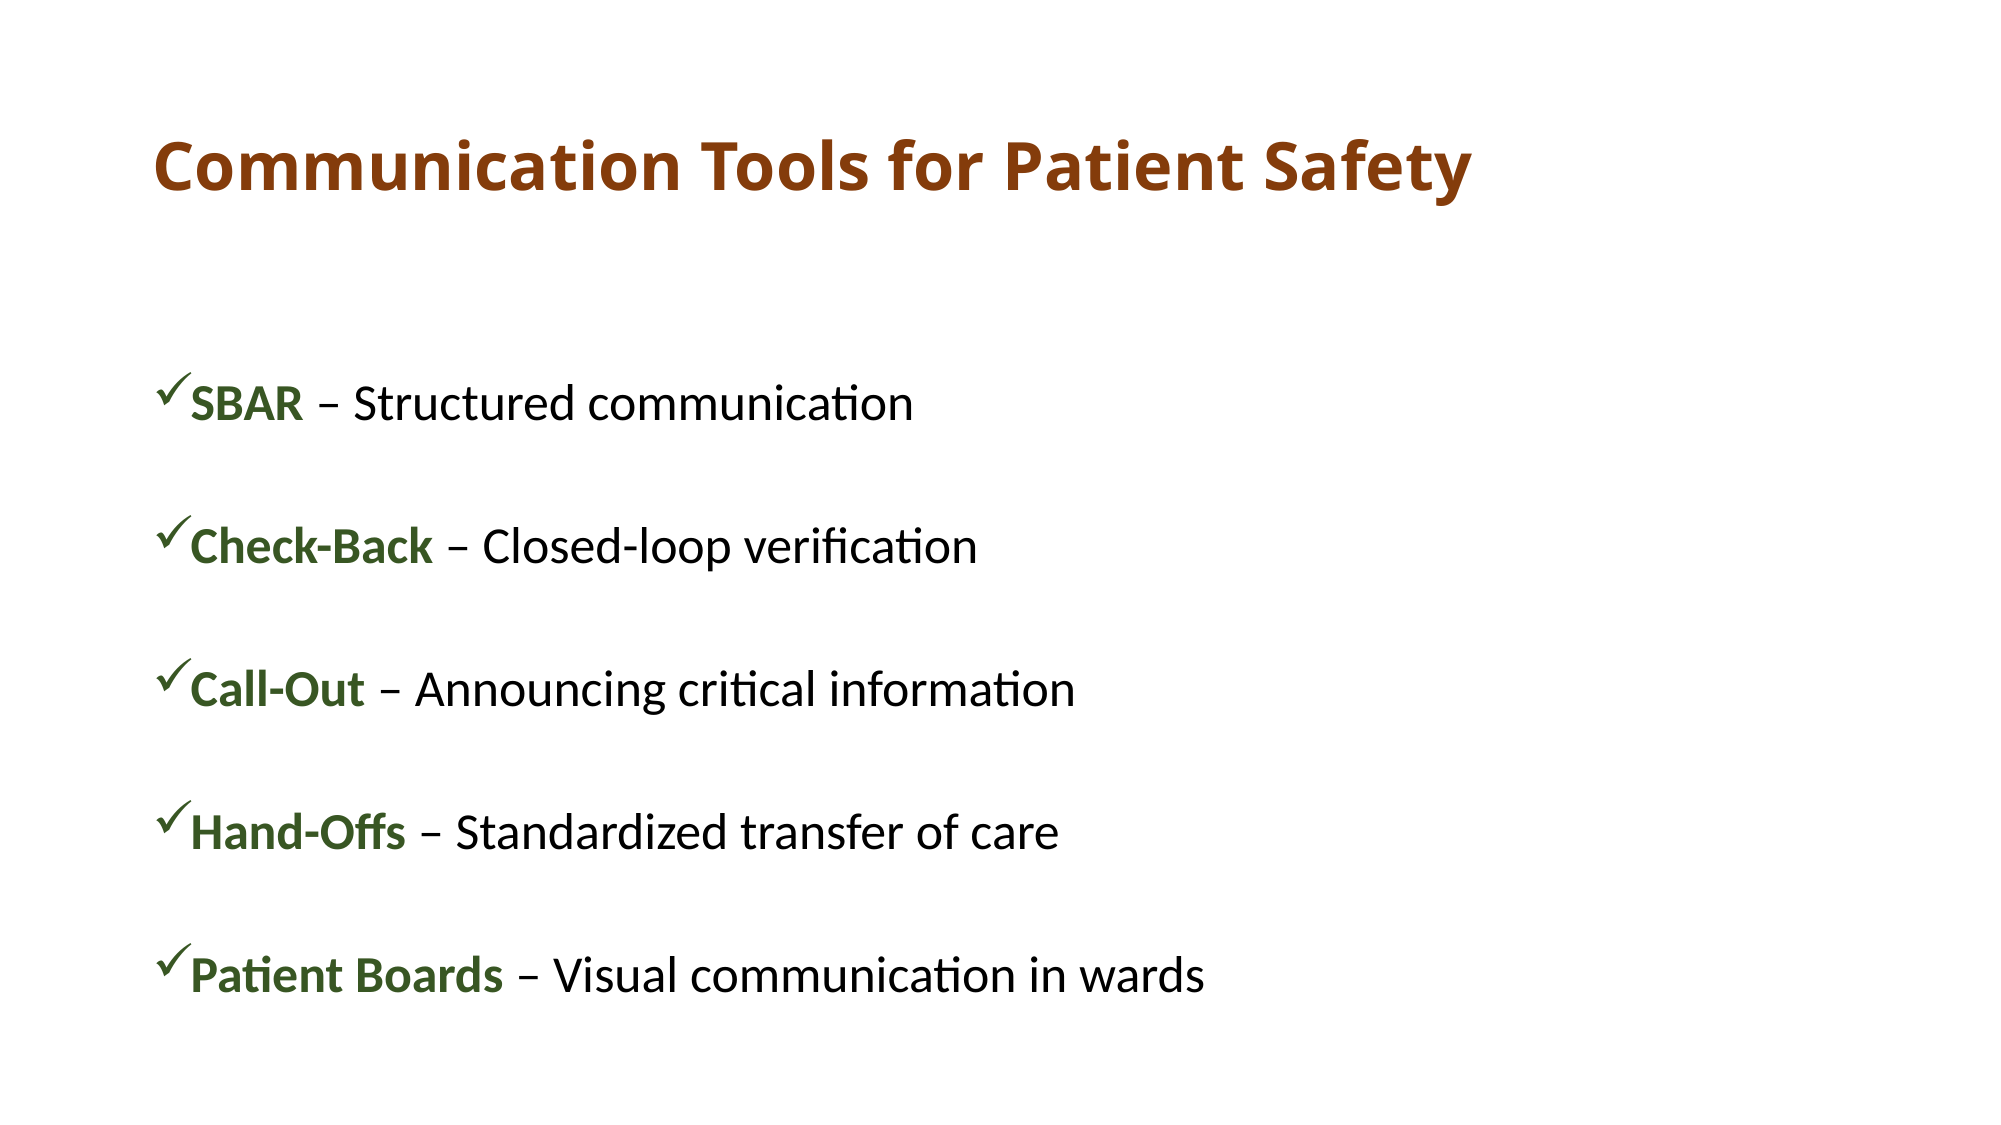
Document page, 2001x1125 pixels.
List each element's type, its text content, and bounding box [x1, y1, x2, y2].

list SBAR – Structured communication Check-Back – Closed-loop verification Call-Out – Announcing critical information Hand-Offs – Standardized transfer of care Patient Boards – Visual communication in wards [137, 299, 1863, 1014]
title Communication Tools for Patient Safety [137, 59, 1863, 278]
